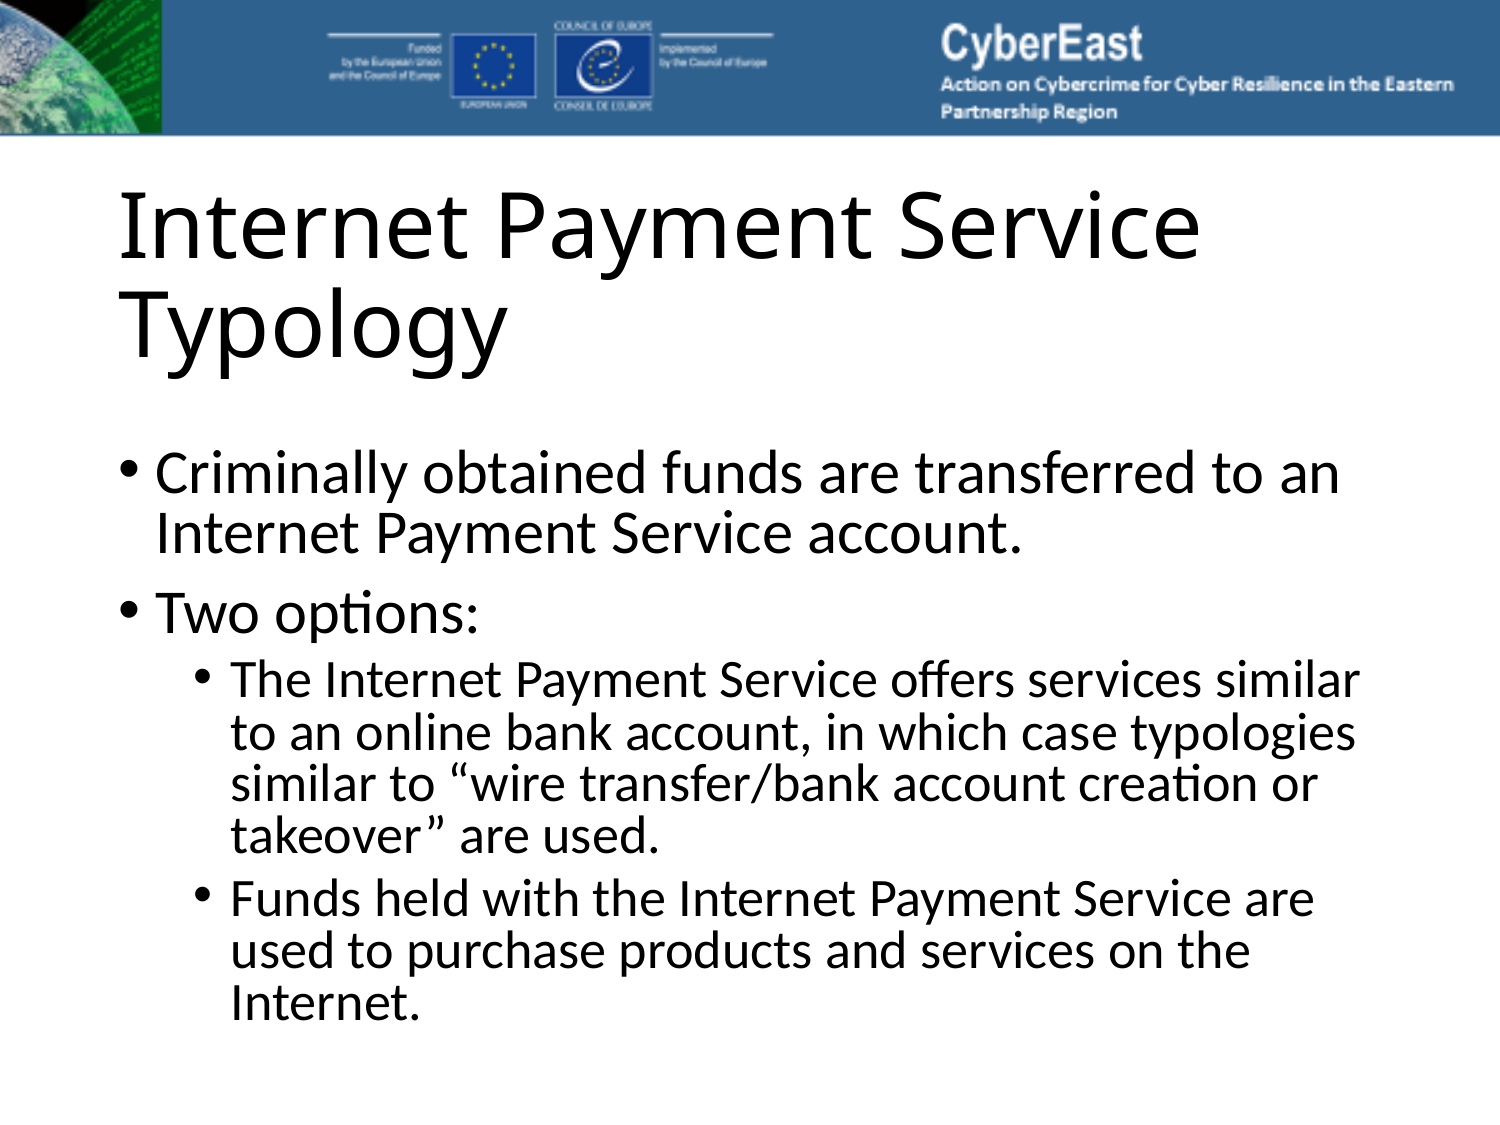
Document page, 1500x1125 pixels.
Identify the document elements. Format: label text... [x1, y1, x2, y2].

title Internet Payment Service Typology [103, 169, 1397, 387]
list Criminally obtained funds are transferred to an Internet Payment Service account. Two options: The Internet Payment Service offers services similar to an online bank account, in which case typologies similar to “wire transfer/bank account creation or takeover” are used. Funds held with the Internet Payment Service are used to purchase products and services on the Internet. [103, 437, 1397, 1125]
picture [0, 0, 1500, 1125]
